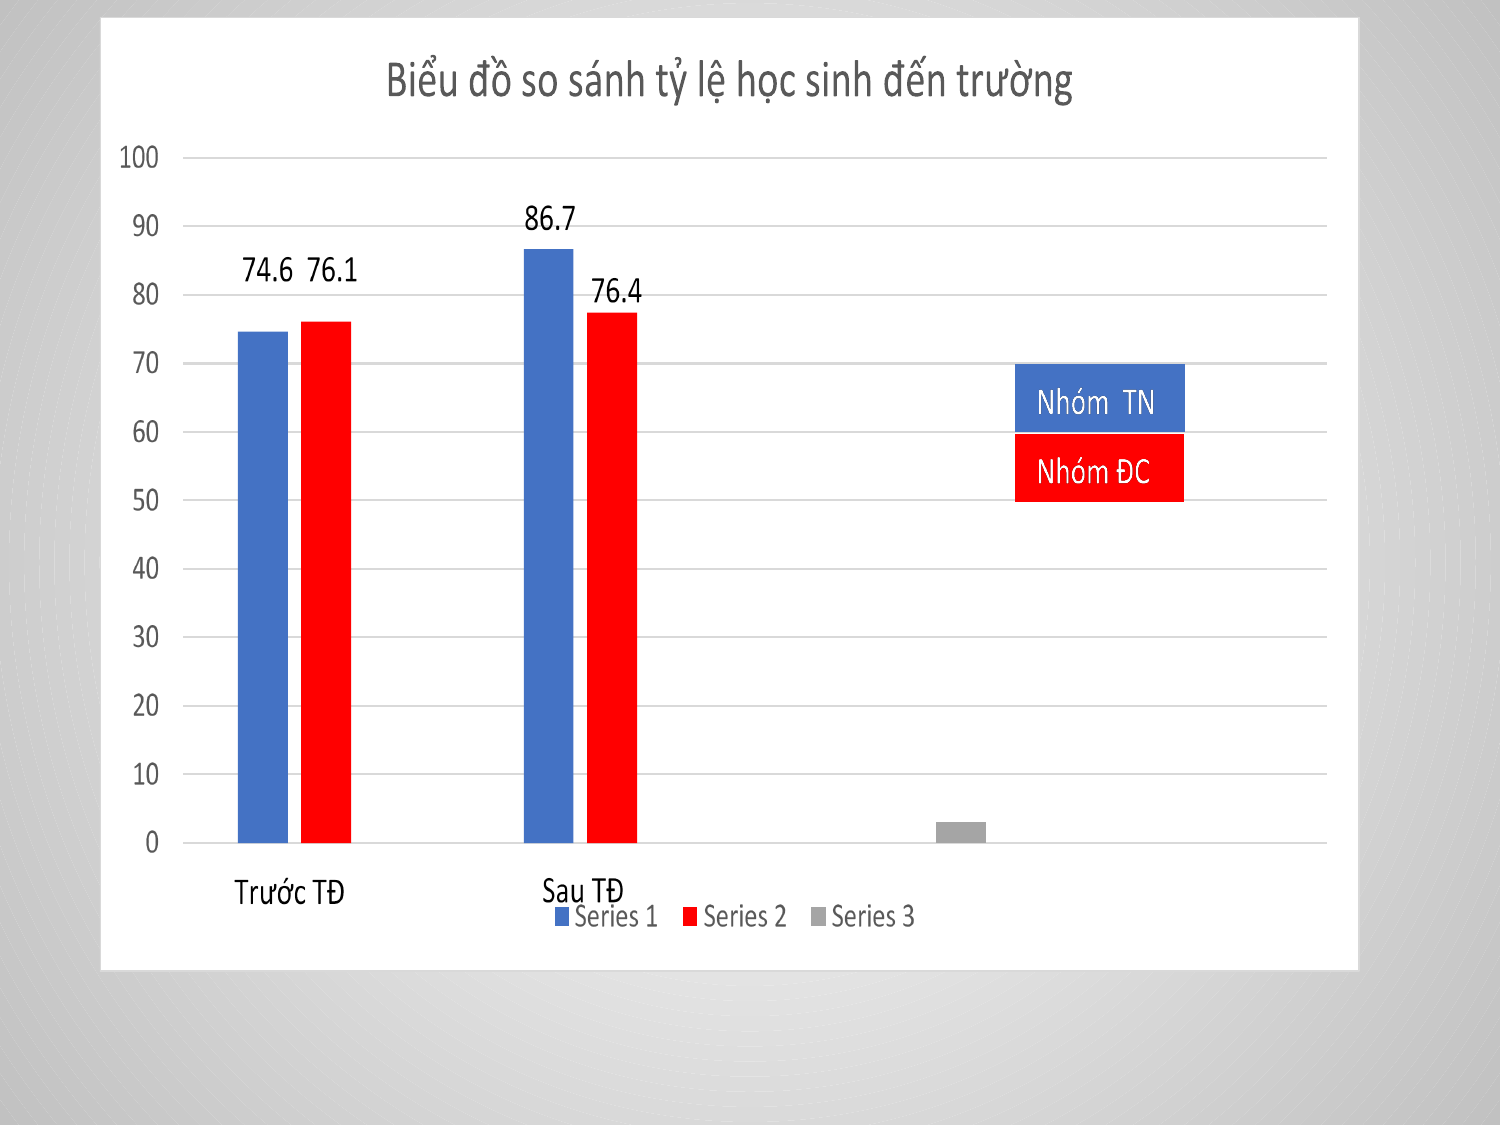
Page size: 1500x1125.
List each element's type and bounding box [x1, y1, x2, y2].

picture [99, 17, 1463, 1006]
